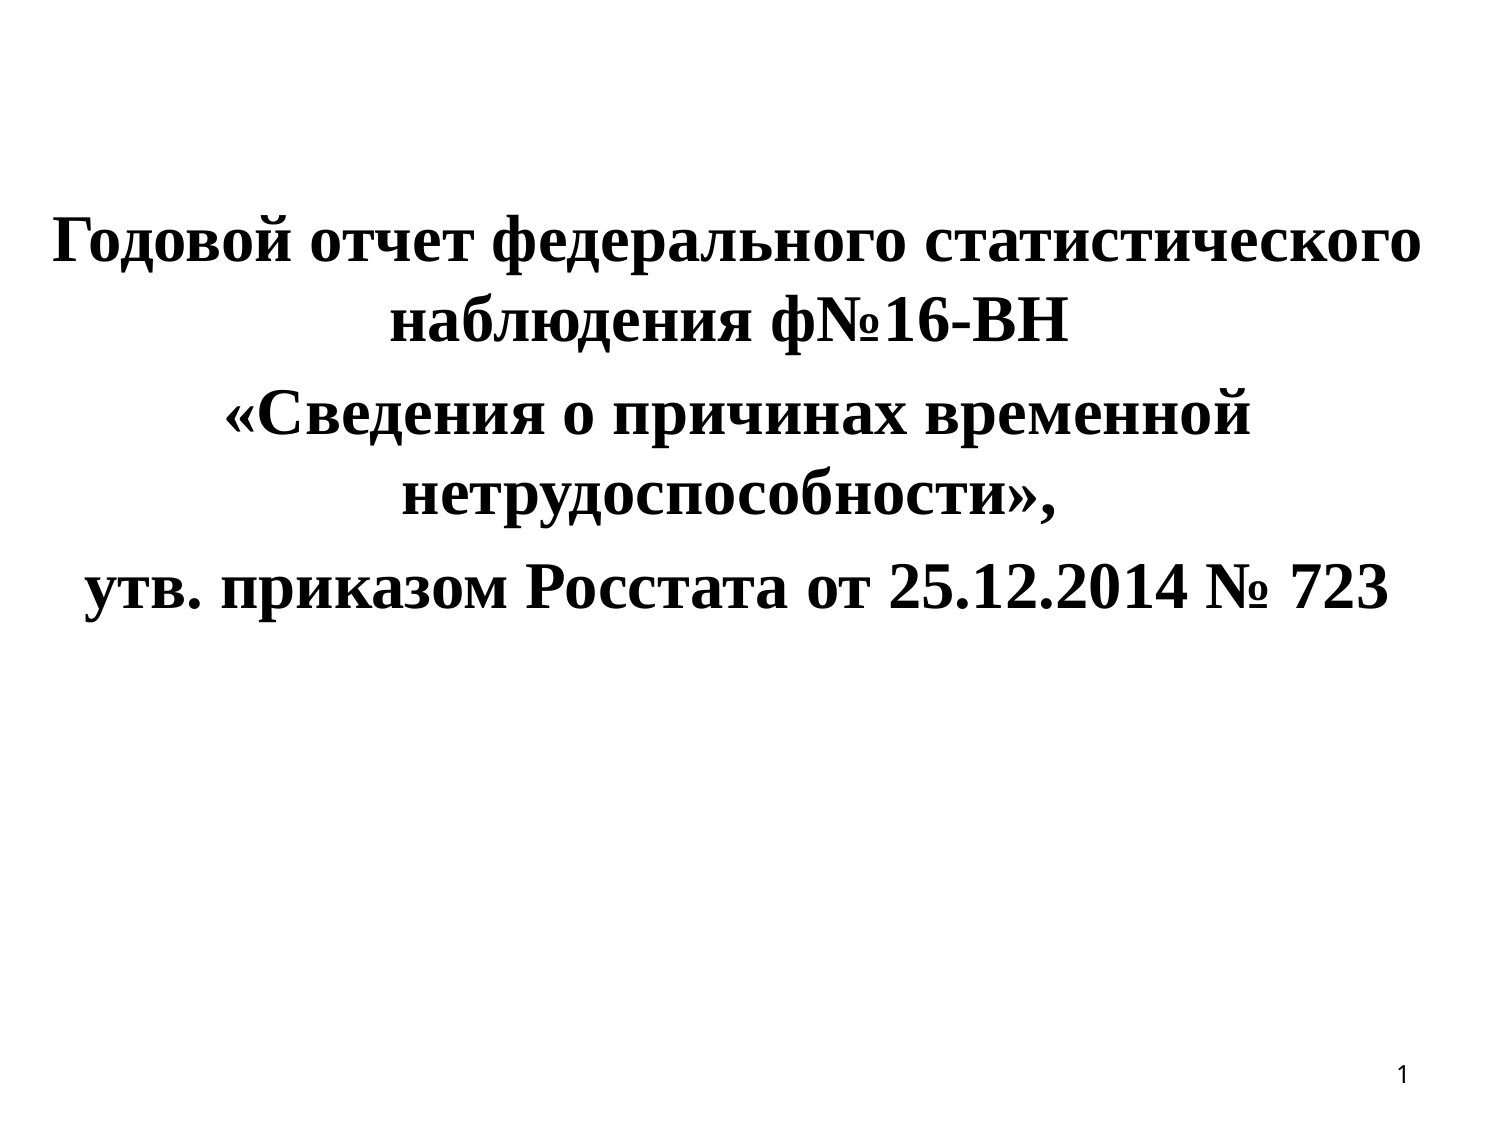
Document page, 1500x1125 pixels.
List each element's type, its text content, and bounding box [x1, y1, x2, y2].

list Годовой отчет федерального статистического наблюдения ф№16-ВН «Сведения о причинах временной нетрудоспособности», утв. приказом Росстата от 25.12.2014 № 723 [29, 113, 1447, 1100]
slide_number [1074, 1042, 1425, 1103]
